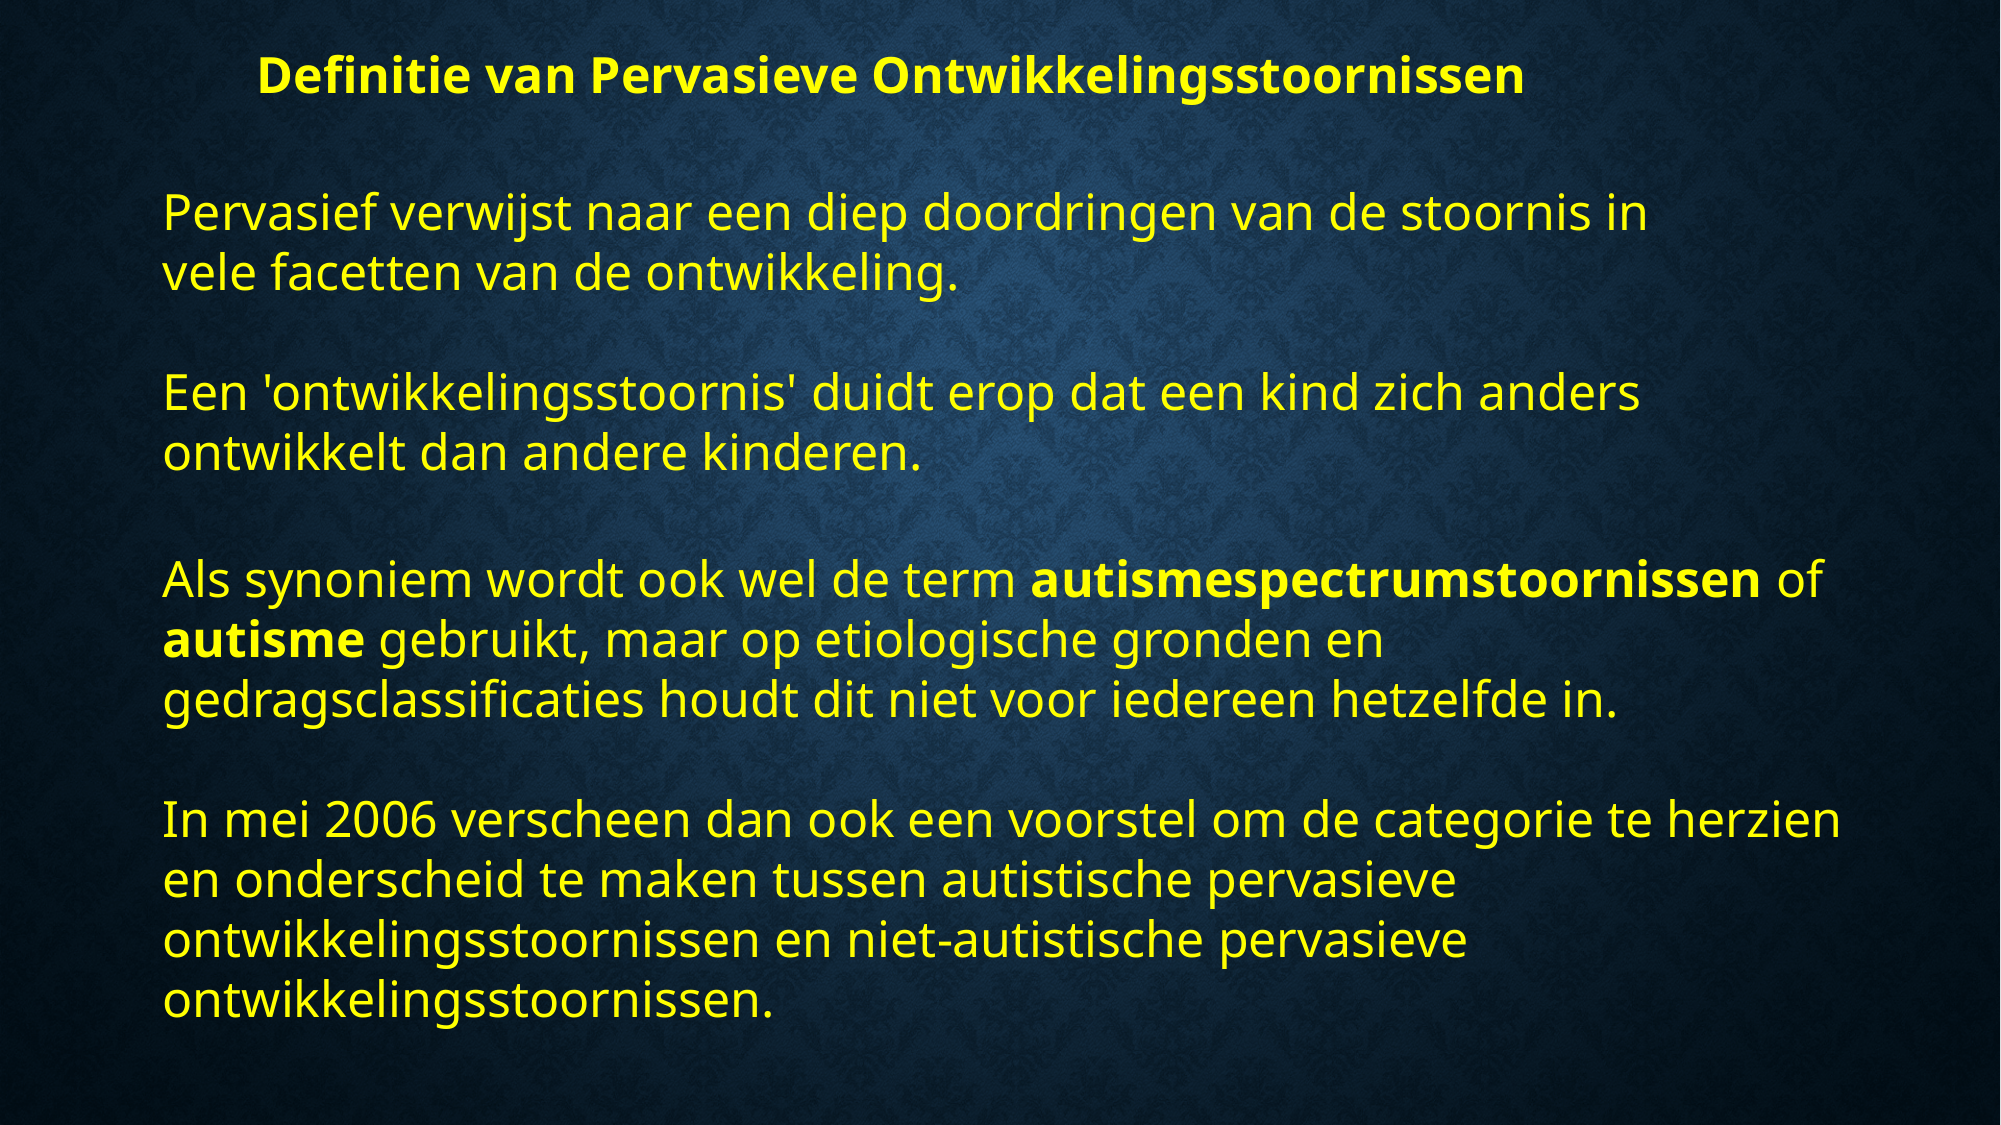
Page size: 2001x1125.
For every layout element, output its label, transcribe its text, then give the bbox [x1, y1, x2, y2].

text_box Als synoniem wordt ook wel de term autismespectrumstoornissen of autisme gebruikt, maar op etiologische gronden en gedragsclassificaties houdt dit niet voor iedereen hetzelfde in. In mei 2006 verscheen dan ook een voorstel om de categorie te herzien en onderscheid te maken tussen autistische pervasieve ontwikkelingsstoornissen en niet-autistische pervasieve ontwikkelingsstoornissen. [147, 539, 1873, 1035]
text_box Definitie van Pervasieve Ontwikkelingsstoornissen [242, 36, 1813, 172]
text_box Pervasief verwijst naar een diep doordringen van de stoornis in vele facetten van de ontwikkeling. Een 'ontwikkelingsstoornis' duidt erop dat een kind zich anders ontwikkelt dan andere kinderen. [147, 172, 1689, 488]
